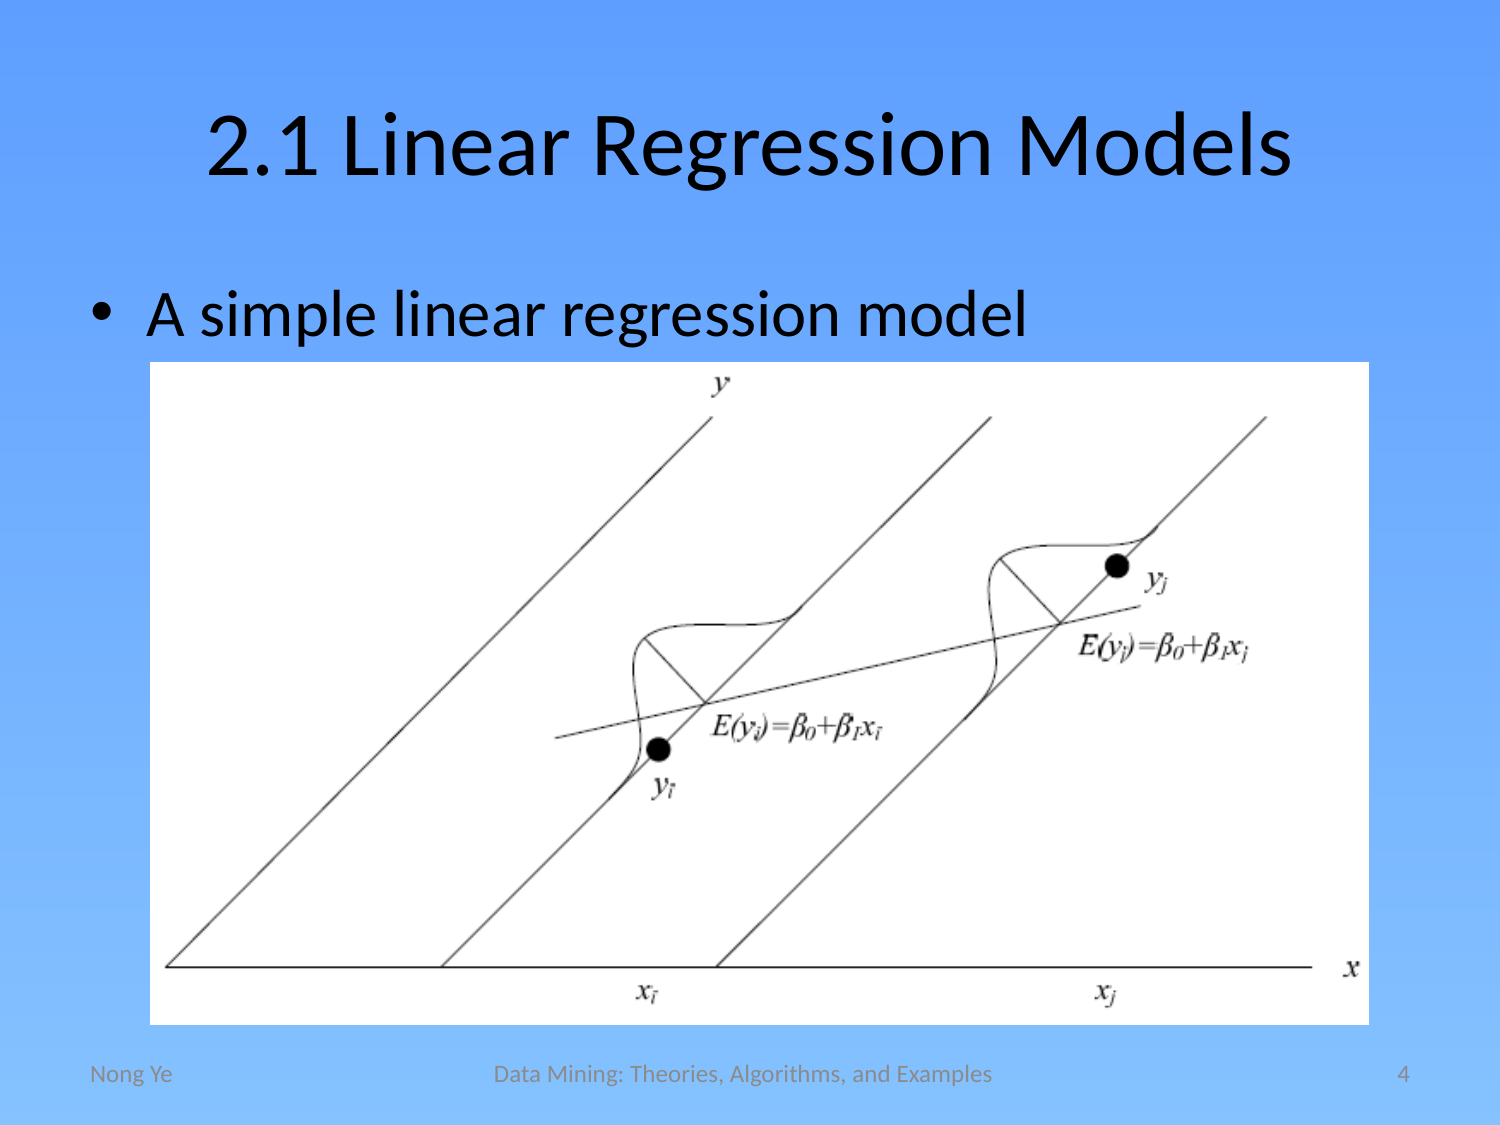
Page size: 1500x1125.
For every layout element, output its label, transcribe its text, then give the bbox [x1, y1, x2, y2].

slide_number Nong Ye [75, 1042, 425, 1103]
slide_number 4 [1074, 1042, 1425, 1103]
list A simple linear regression model [75, 262, 1425, 1005]
footer Data Mining: Theories, Algorithms, and Examples [450, 1042, 1038, 1103]
picture [149, 362, 1370, 1026]
title 2.1 Linear Regression Models [75, 45, 1425, 233]
